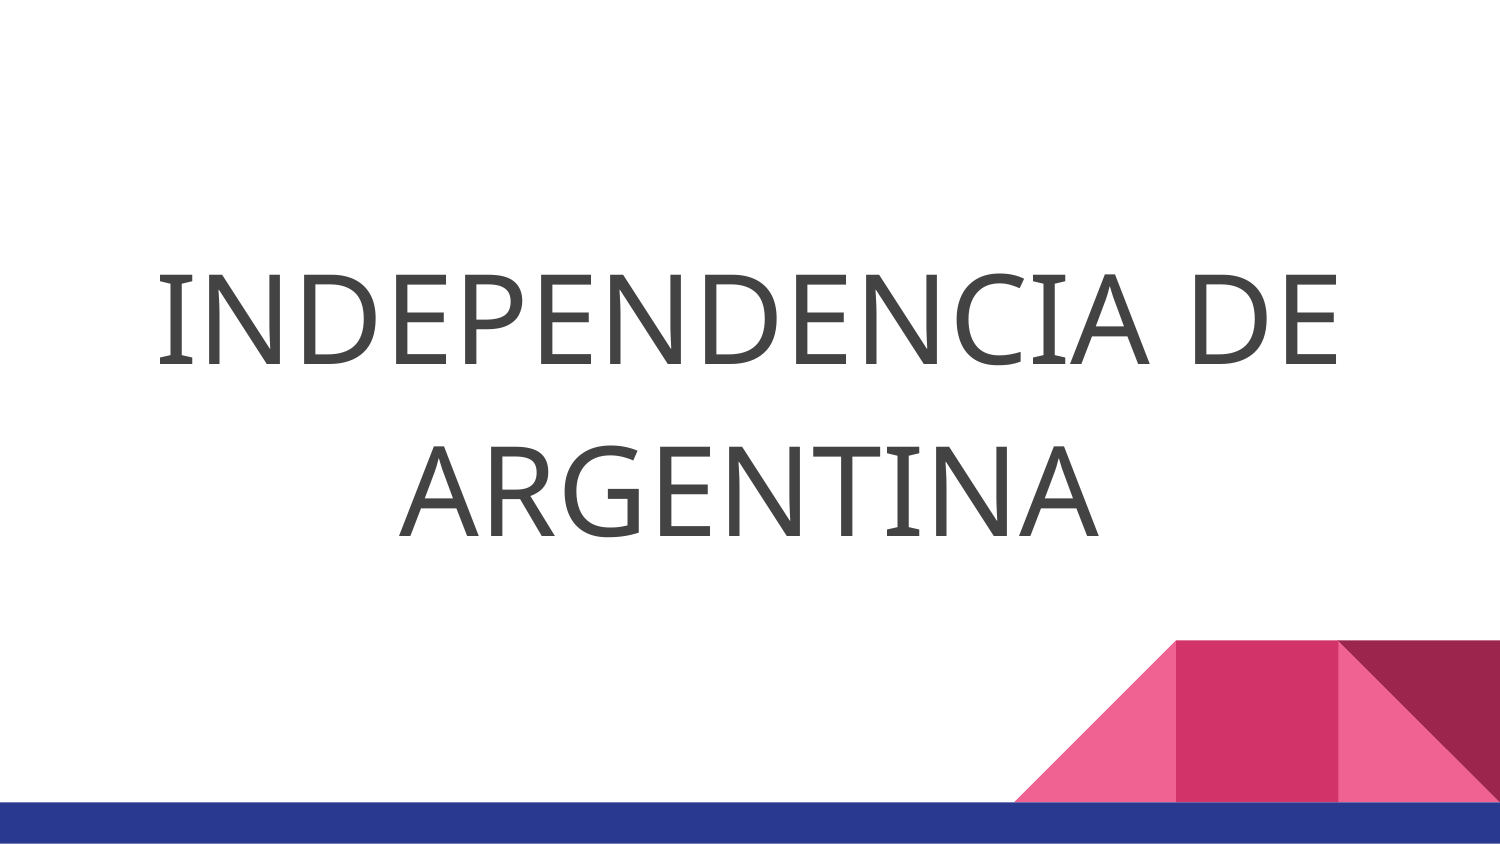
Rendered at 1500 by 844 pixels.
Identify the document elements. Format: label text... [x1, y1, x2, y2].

list INDEPENDENCIA DE ARGENTINA [51, 201, 1449, 750]
